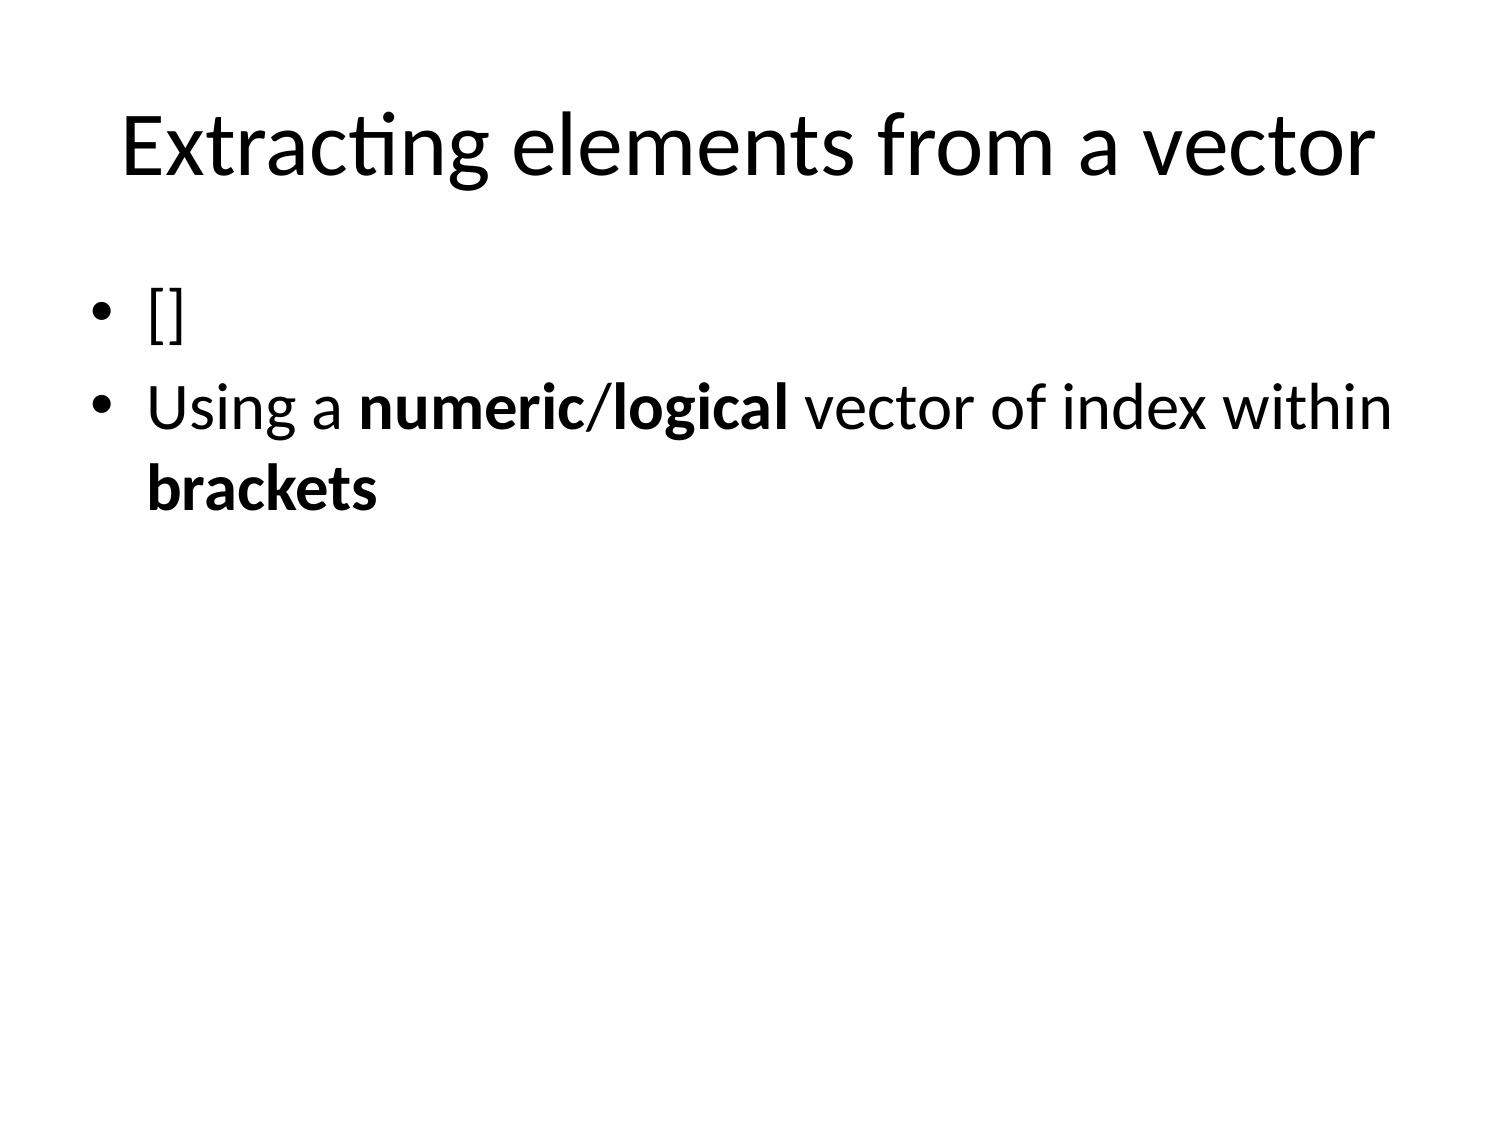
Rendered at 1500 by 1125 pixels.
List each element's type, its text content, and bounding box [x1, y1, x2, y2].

title Extracting elements from a vector [75, 45, 1425, 233]
list [] Using a numeric/logical vector of index within brackets [75, 262, 1425, 1005]
